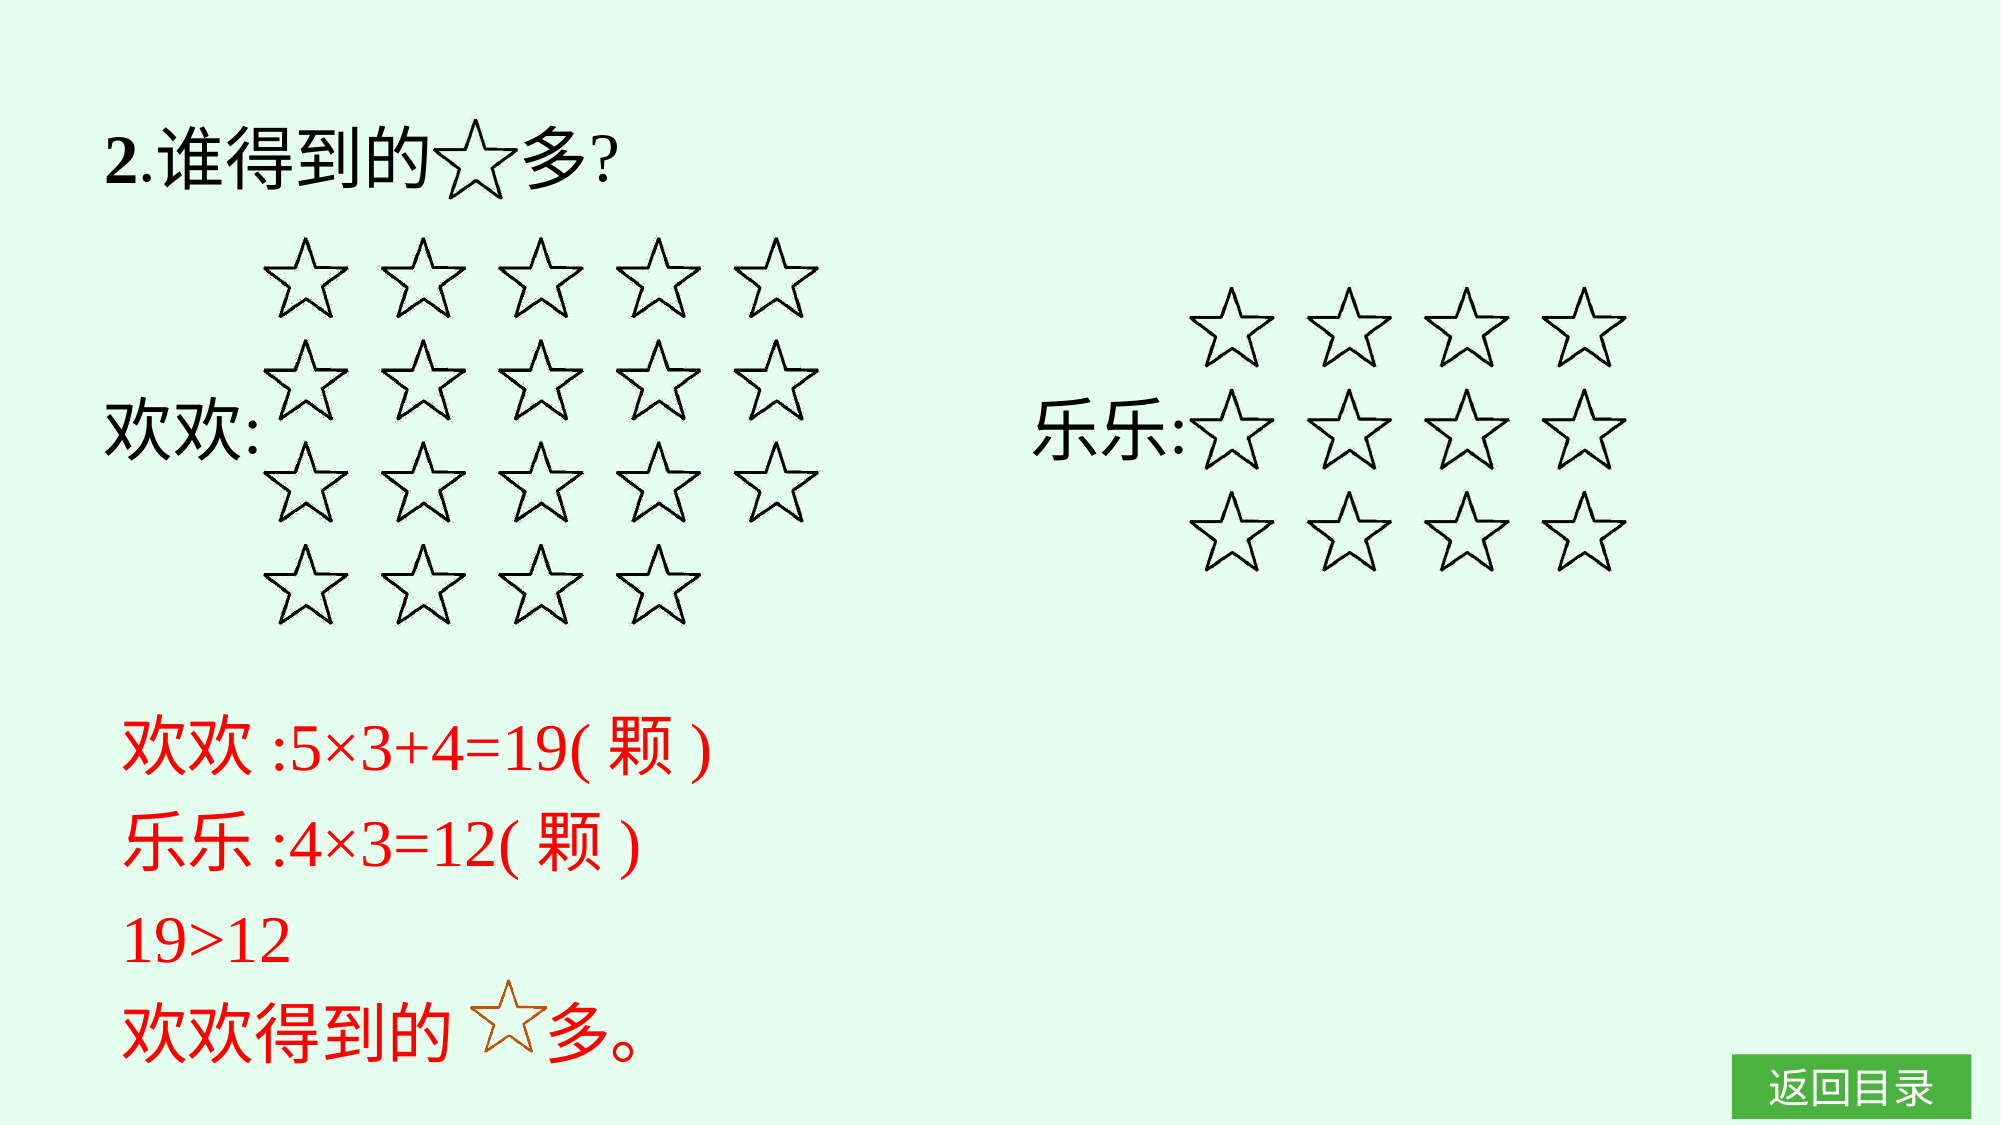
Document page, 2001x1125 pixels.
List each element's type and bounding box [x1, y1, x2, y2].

text_box [113, 680, 721, 1074]
text_box [103, 91, 1662, 633]
